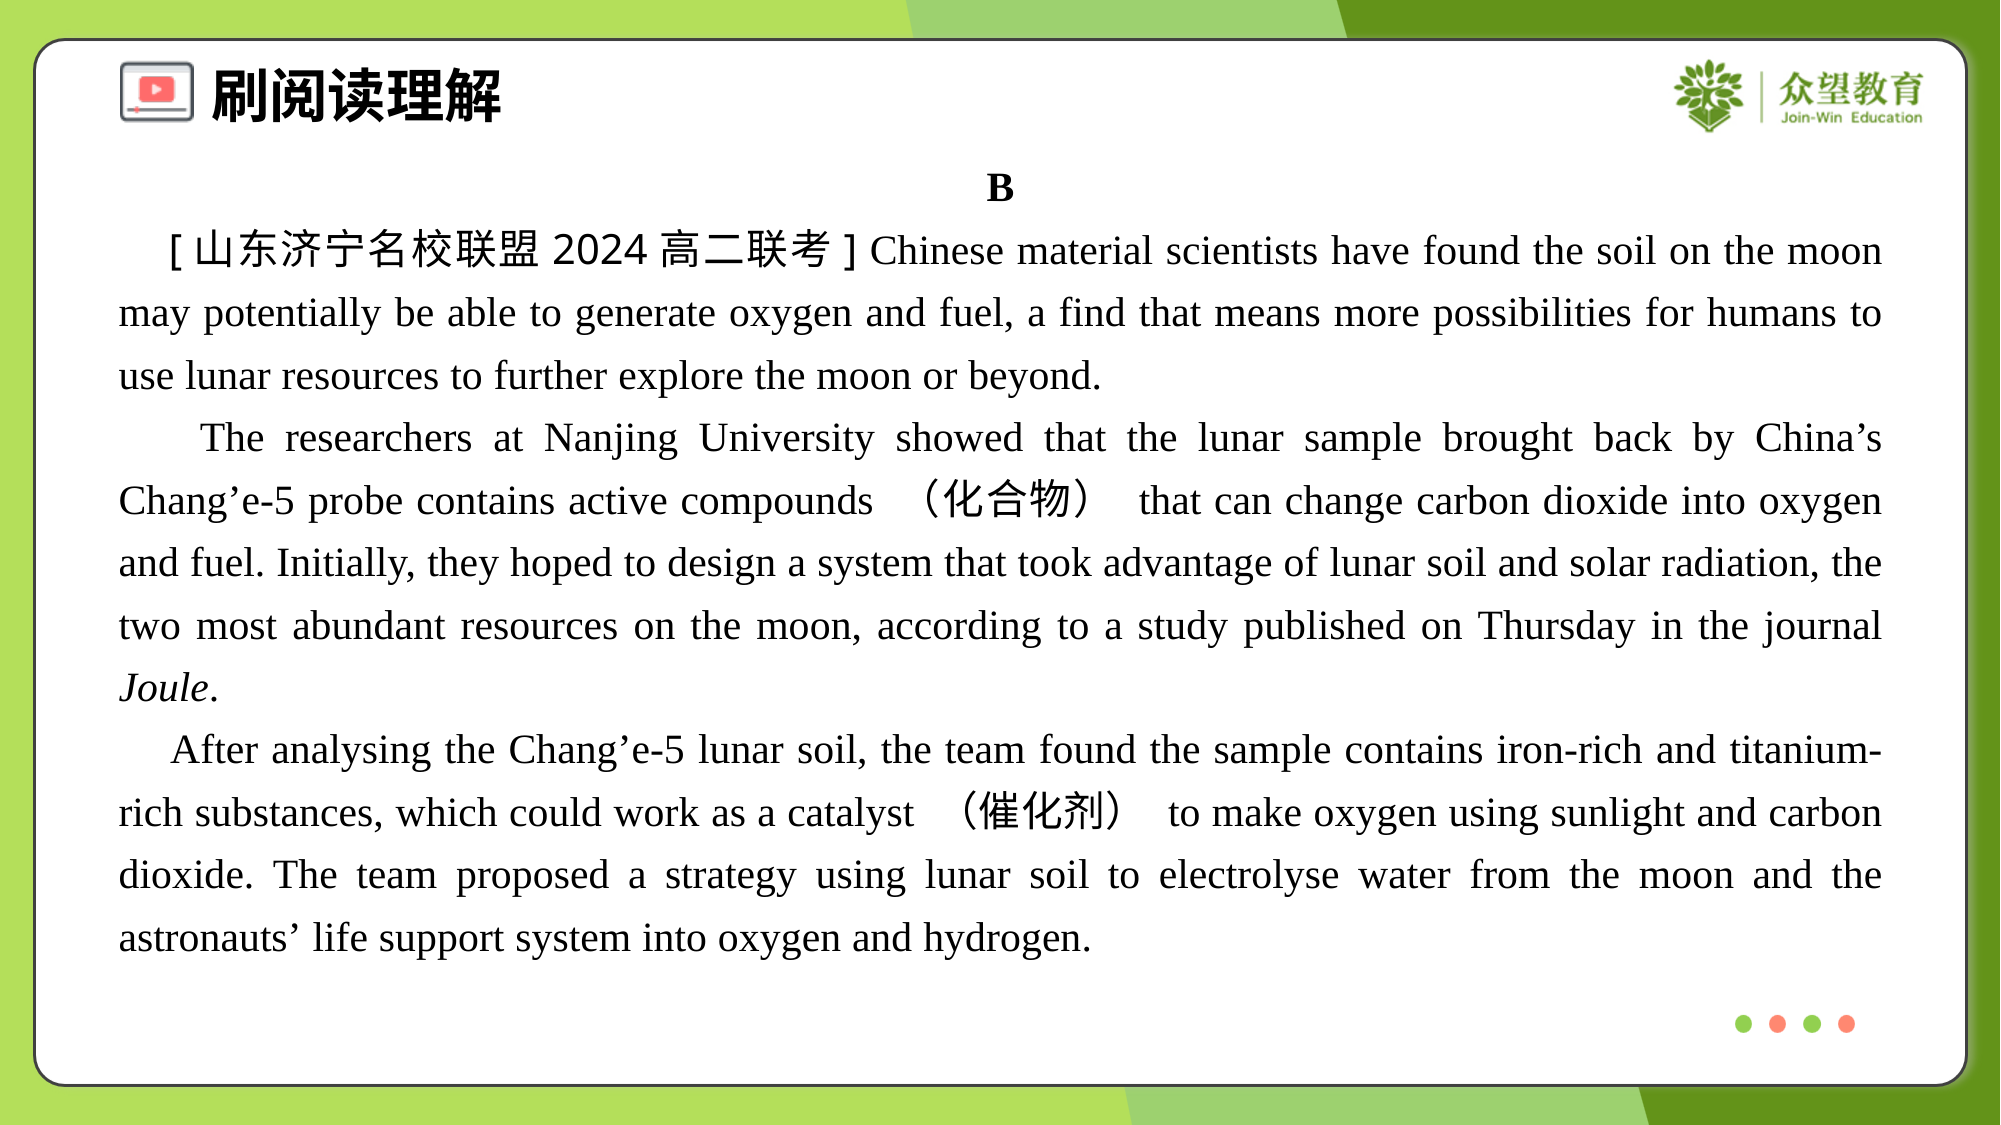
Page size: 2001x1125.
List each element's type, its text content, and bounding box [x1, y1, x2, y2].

text_box B [山东济宁名校联盟2024高二联考] Chinese material scientists have found the soil on the moon may potentially be able to generate oxygen and fuel, a find that means more possibilities for humans to use lunar resources to further explore the moon or beyond. The researchers at Nanjing University showed that the lunar sample brought back by China’s Chang’e-5 probe contains active compounds （化合物） that can change carbon dioxide into oxygen and fuel. Initially, they hoped to design a system that took advantage of lunar soil and solar radiation, the two most abundant resources on the moon, according to a study published on Thursday in the journal Joule. After analysing the Chang’e-5 lunar soil, the team found the sample contains iron-rich and titanium-rich substances, which could work as a catalyst （催化剂） to make oxygen using sunlight and carbon dioxide. The team proposed a strategy using lunar soil to electrolyse water from the moon and the astronauts’ life support system into oxygen and hydrogen. [118, 147, 1883, 961]
picture [0, 0, 2000, 1125]
